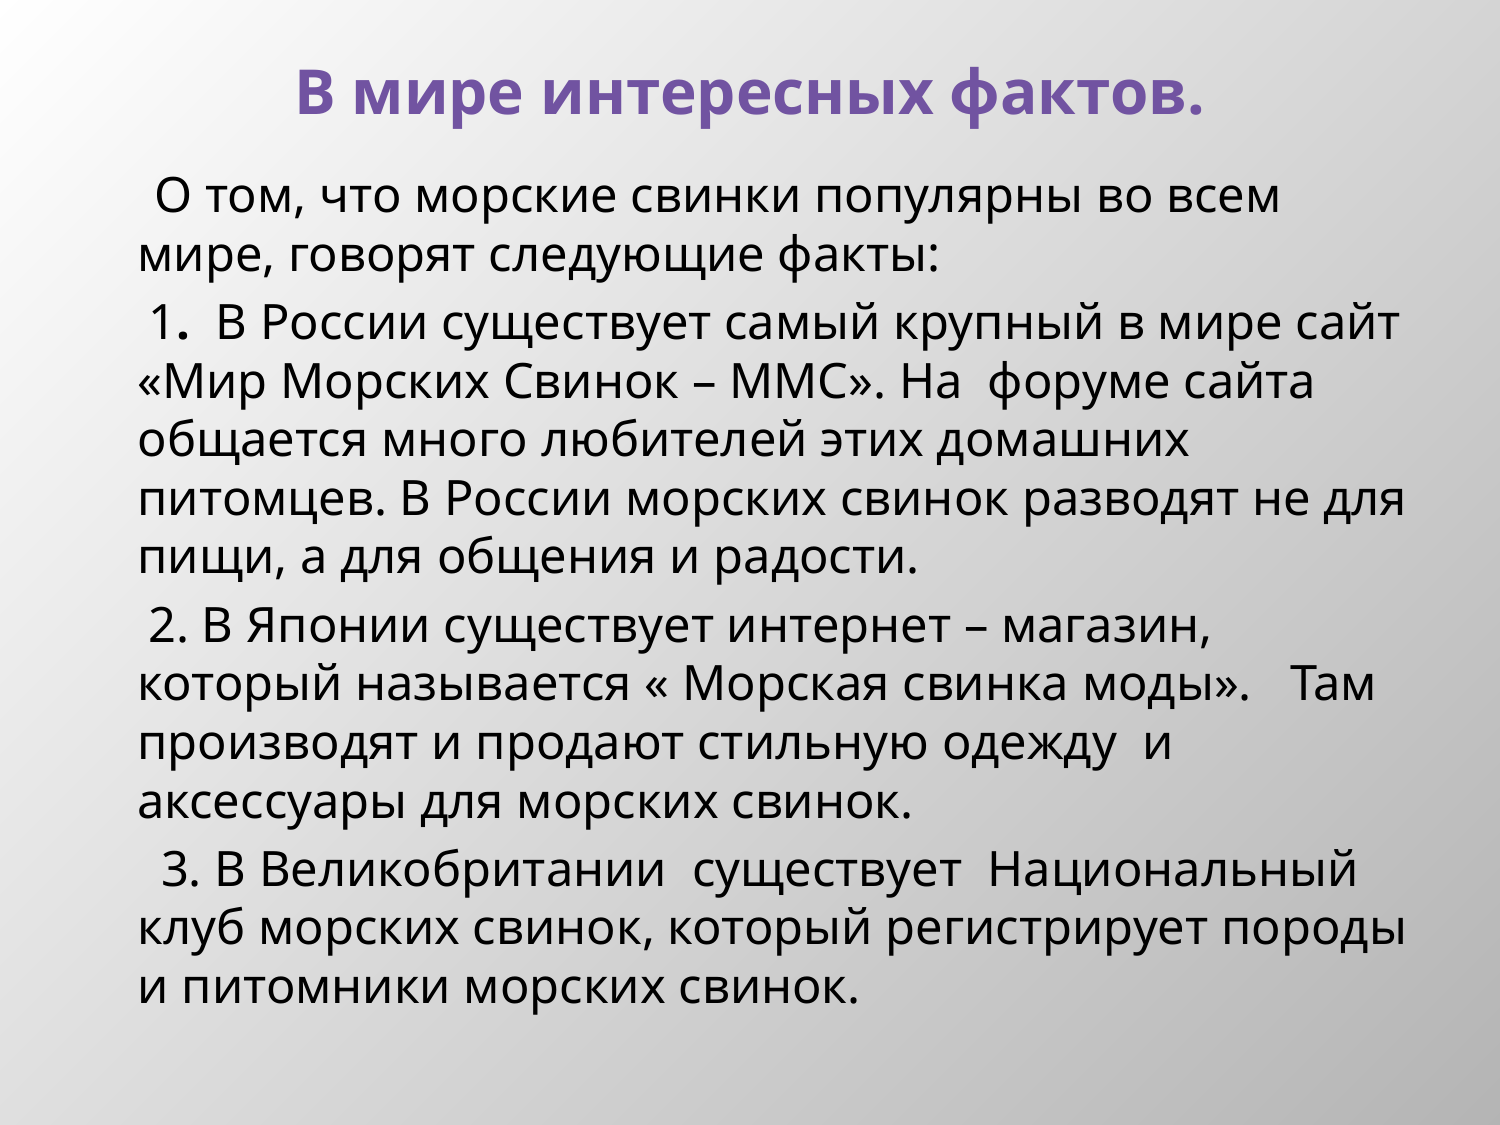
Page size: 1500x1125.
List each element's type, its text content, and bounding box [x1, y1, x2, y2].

list О том, что морские свинки популярны во всем мире, говорят следующие факты: 1. В России существует самый крупный в мире сайт «Мир Морских Свинок – ММС». На форуме сайта общается много любителей этих домашних питомцев. В России морских свинок разводят не для пищи, а для общения и радости. 2. В Японии существует интернет – магазин, который называется « Морская свинка моды». Там производят и продают стильную одежду и аксессуары для морских свинок. 3. В Великобритании существует Национальный клуб морских свинок, который регистрирует породы и питомники морских свинок. [35, 152, 1425, 1035]
title В мире интересных фактов. [75, 45, 1425, 152]
